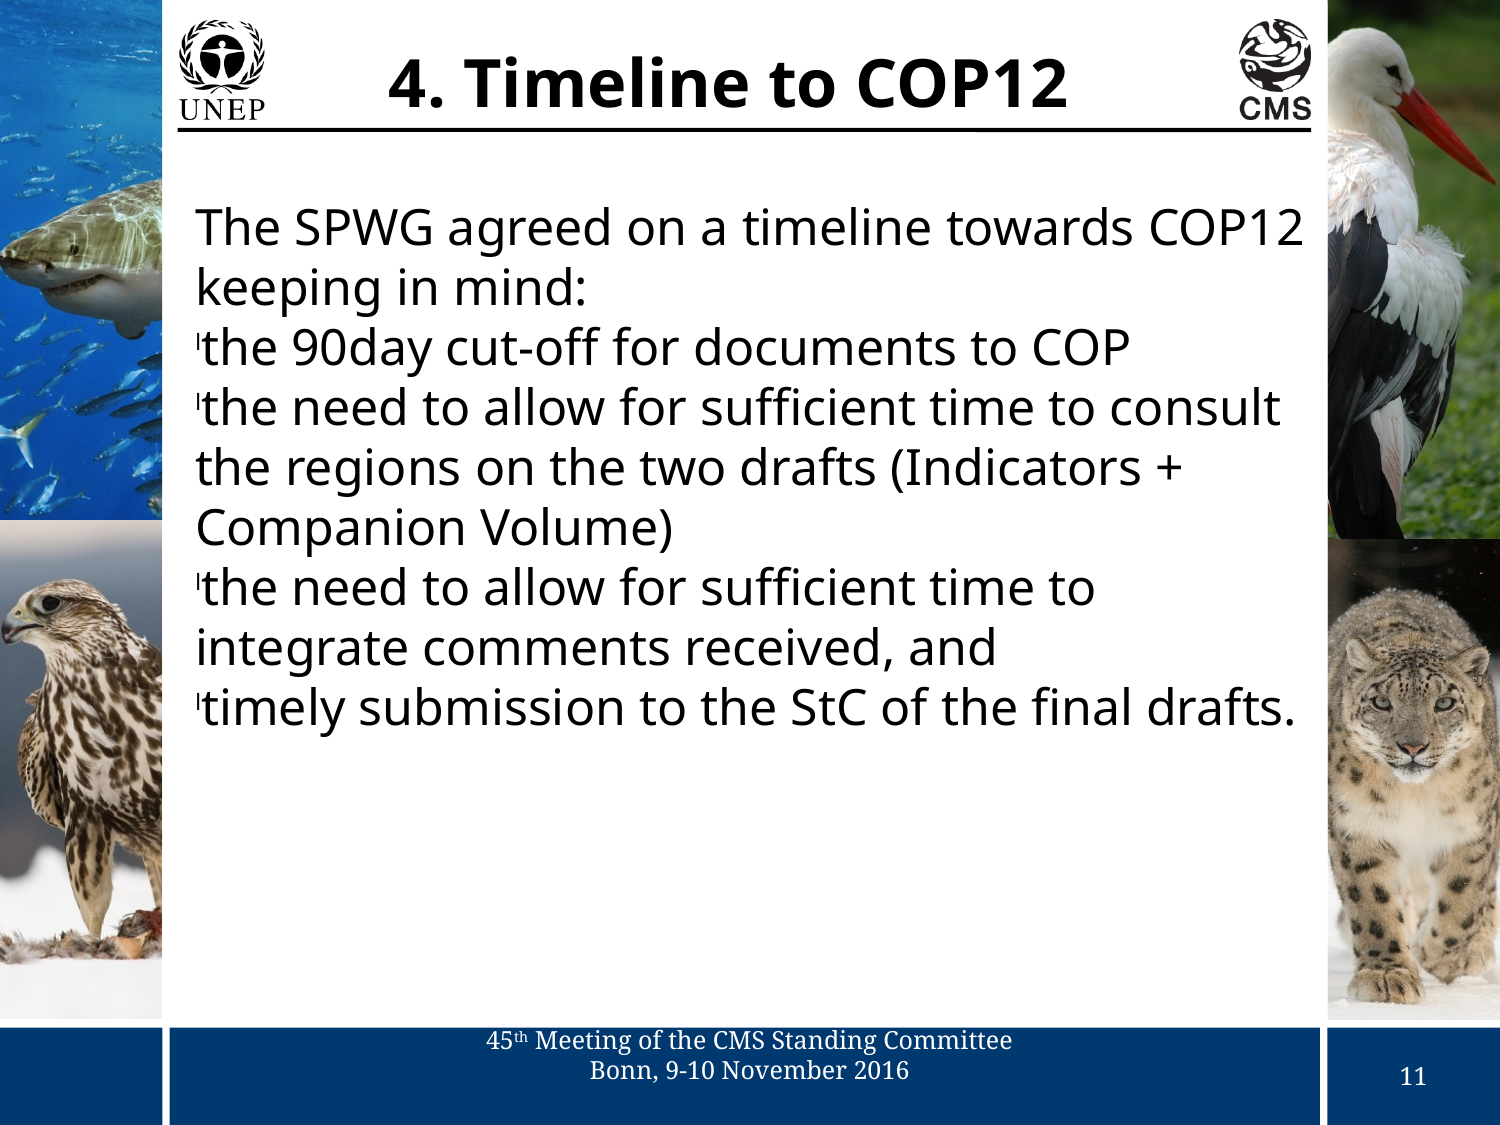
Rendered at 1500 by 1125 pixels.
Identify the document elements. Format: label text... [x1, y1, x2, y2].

picture [1327, 0, 1500, 1020]
picture [1290, 19, 1311, 120]
text_box The SPWG agreed on a timeline towards COP12 keeping in mind: the 90day cut-off for documents to COP the need to allow for sufficient time to consult the regions on the two drafts (Indicators + Companion Volume) the need to allow for sufficient time to integrate comments received, and timely submission to the StC of the final drafts. [195, 149, 1317, 960]
picture [0, 0, 163, 1019]
text_box 4. Timeline to COP12 [168, 0, 1290, 180]
